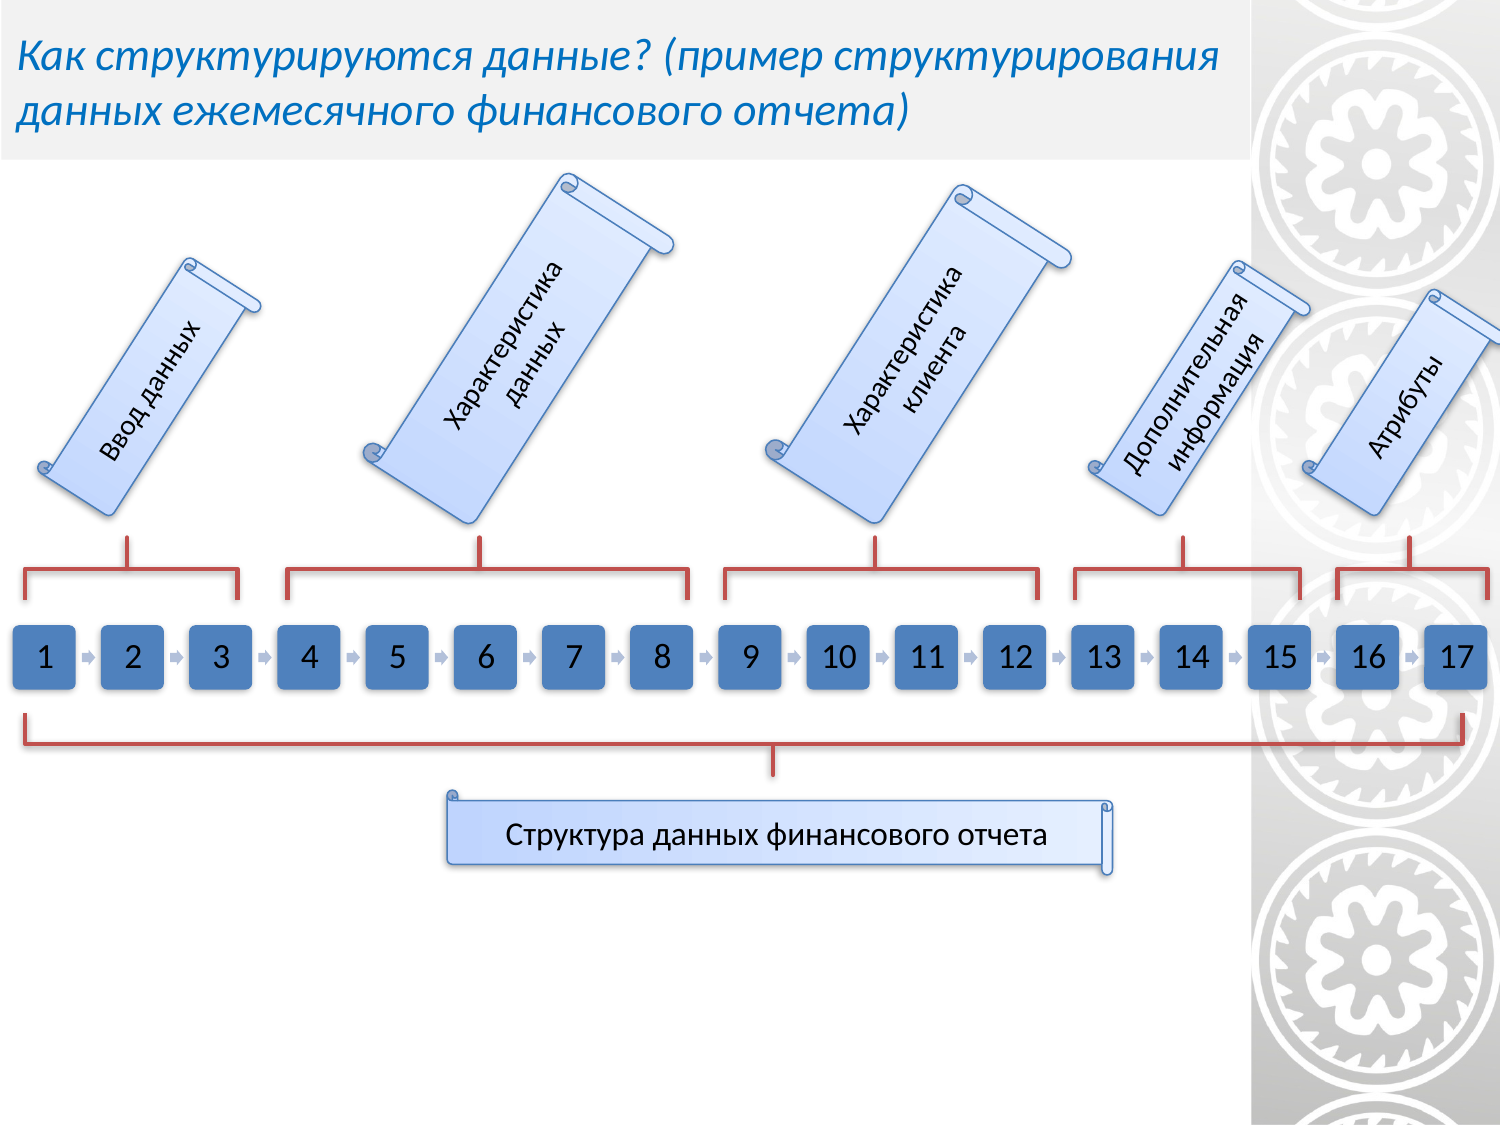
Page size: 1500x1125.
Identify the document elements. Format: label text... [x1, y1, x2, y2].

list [12, 227, 1488, 1088]
title Как структурируются данные? (пример структурирования данных ежемесячного финансового отчета) [1, 0, 1250, 160]
text_box Характеристика клиента [930, 184, 1030, 225]
picture [0, 0, 1500, 1125]
text_box Атрибуты [1491, 323, 1500, 345]
text_box Характеристика данных [529, 172, 653, 225]
